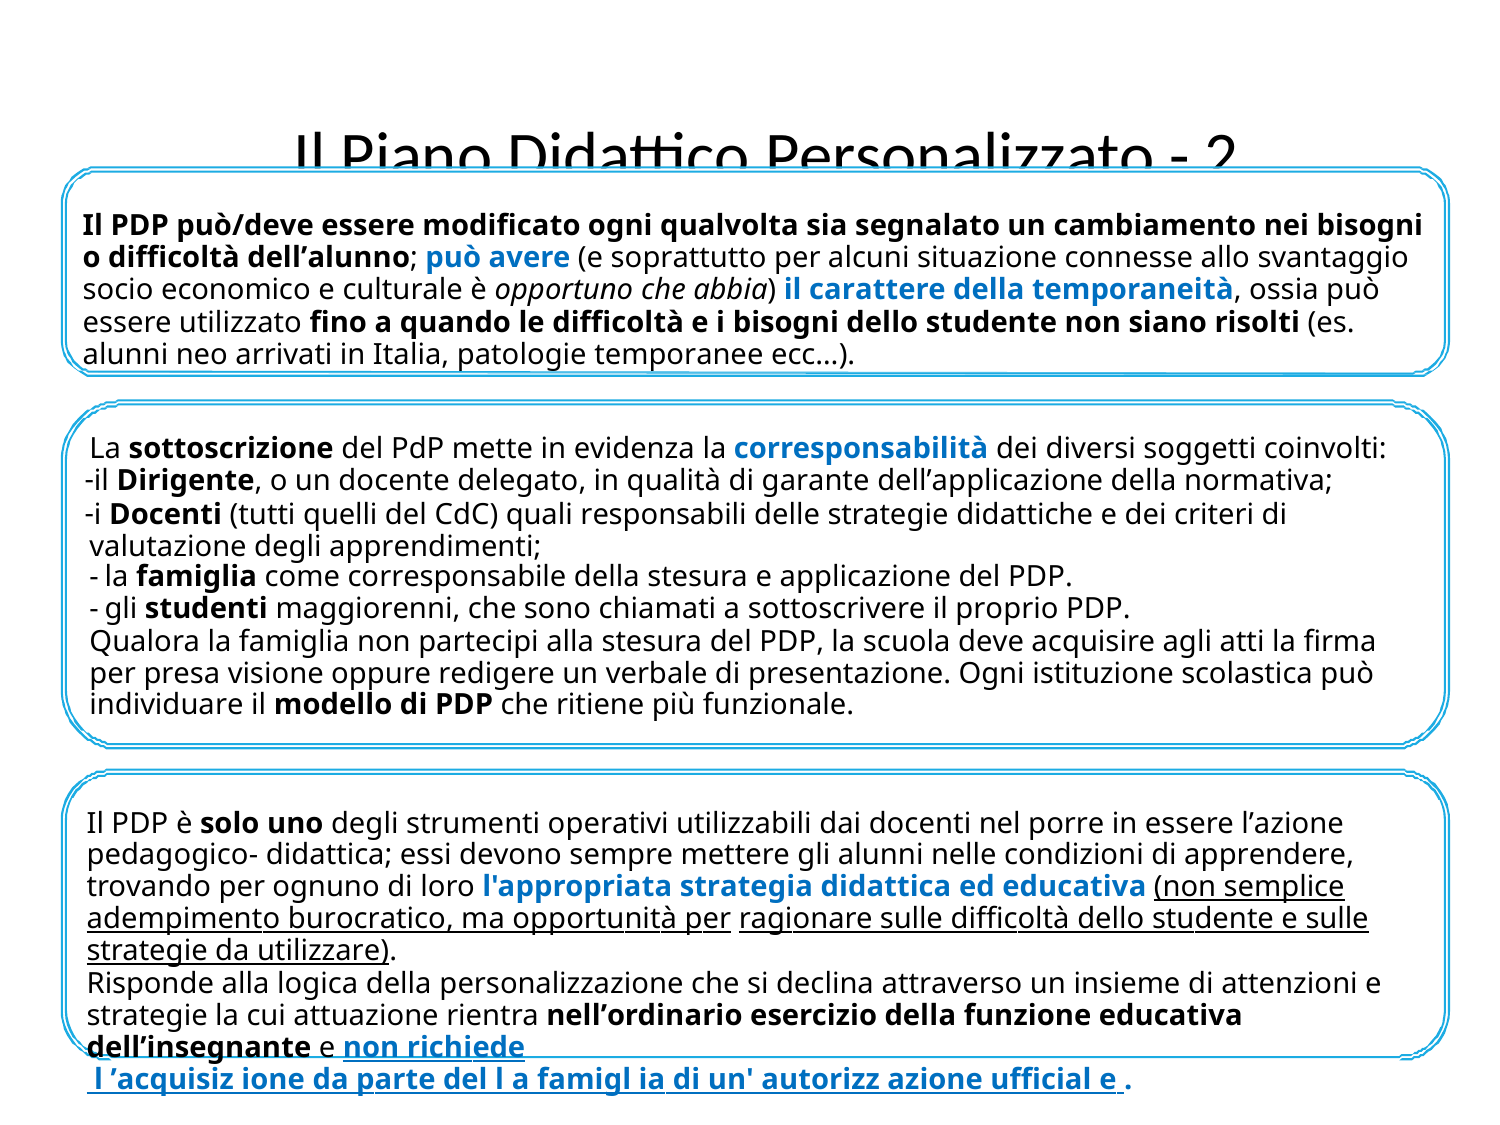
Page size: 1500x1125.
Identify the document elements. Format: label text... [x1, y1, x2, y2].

text_box [60, 778, 84, 1053]
text_box [60, 166, 1451, 377]
text_box [67, 786, 84, 1045]
text_box [67, 173, 1443, 366]
text_box [60, 399, 1451, 746]
text_box [1416, 772, 1451, 1059]
title Il Piano Didattico Personalizzato - 2 [75, 31, 1425, 173]
text_box [1416, 780, 1443, 1051]
text_box Il PDP può/deve essere modificato ogni qualvolta sia segnalato un cambiamento nei bisogni o difficoltà dell’alunno; può avere (e soprattutto per alcuni situazione connesse allo svantaggio socio economico e culturale è opportuno che abbia) il carattere della temporaneità, ossia può essere utilizzato fino a quando le difficoltà e i bisogni dello studente non siano risolti (es. alunni neo arrivati in Italia, patologie temporanee ecc…). [80, 209, 1429, 370]
text_box La sottoscrizione del PdP mette in evidenza la corresponsabilità dei diversi soggetti coinvolti: il Dirigente, o un docente delegato, in qualità di garante dell’applicazione della normativa; i Docenti (tutti quelli del CdC) quali responsabili delle strategie didattiche e dei criteri di valutazione degli apprendimenti; la famiglia come corresponsabile della stesura e applicazione del PDP. gli studenti maggiorenni, che sono chiamati a sottoscrivere il proprio PDP. Qualora la famiglia non partecipi alla stesura del PDP, la scuola deve acquisire agli atti la firma per presa visione oppure redigere un verbale di presentazione. Ogni istituzione scolastica può individuare il modello di PDP che ritiene più funzionale. Il PDP è solo uno degli strumenti operativi utilizzabili dai docenti nel porre in essere l’azione pedagogico- didattica; essi devono sempre mettere gli alunni nelle condizioni di apprendere, trovando per ognuno di loro l'appropriata strategia didattica ed educativa (non semplice adempimento burocratico, ma opportunità per ragionare sulle difficoltà dello studente e sulle strategie da utilizzare). Risponde alla logica della personalizzazione che si declina attraverso un insieme di attenzioni e strategie la cui attuazione rientra nell’ordinario esercizio della funzione educativa dell’insegnante e non richiede l ’acquisiz ione da parte del l a famigl ia di un' autorizz azione ufficial e . [84, 430, 1416, 1096]
text_box [67, 406, 1443, 736]
text_box [29, 29, 1470, 1095]
